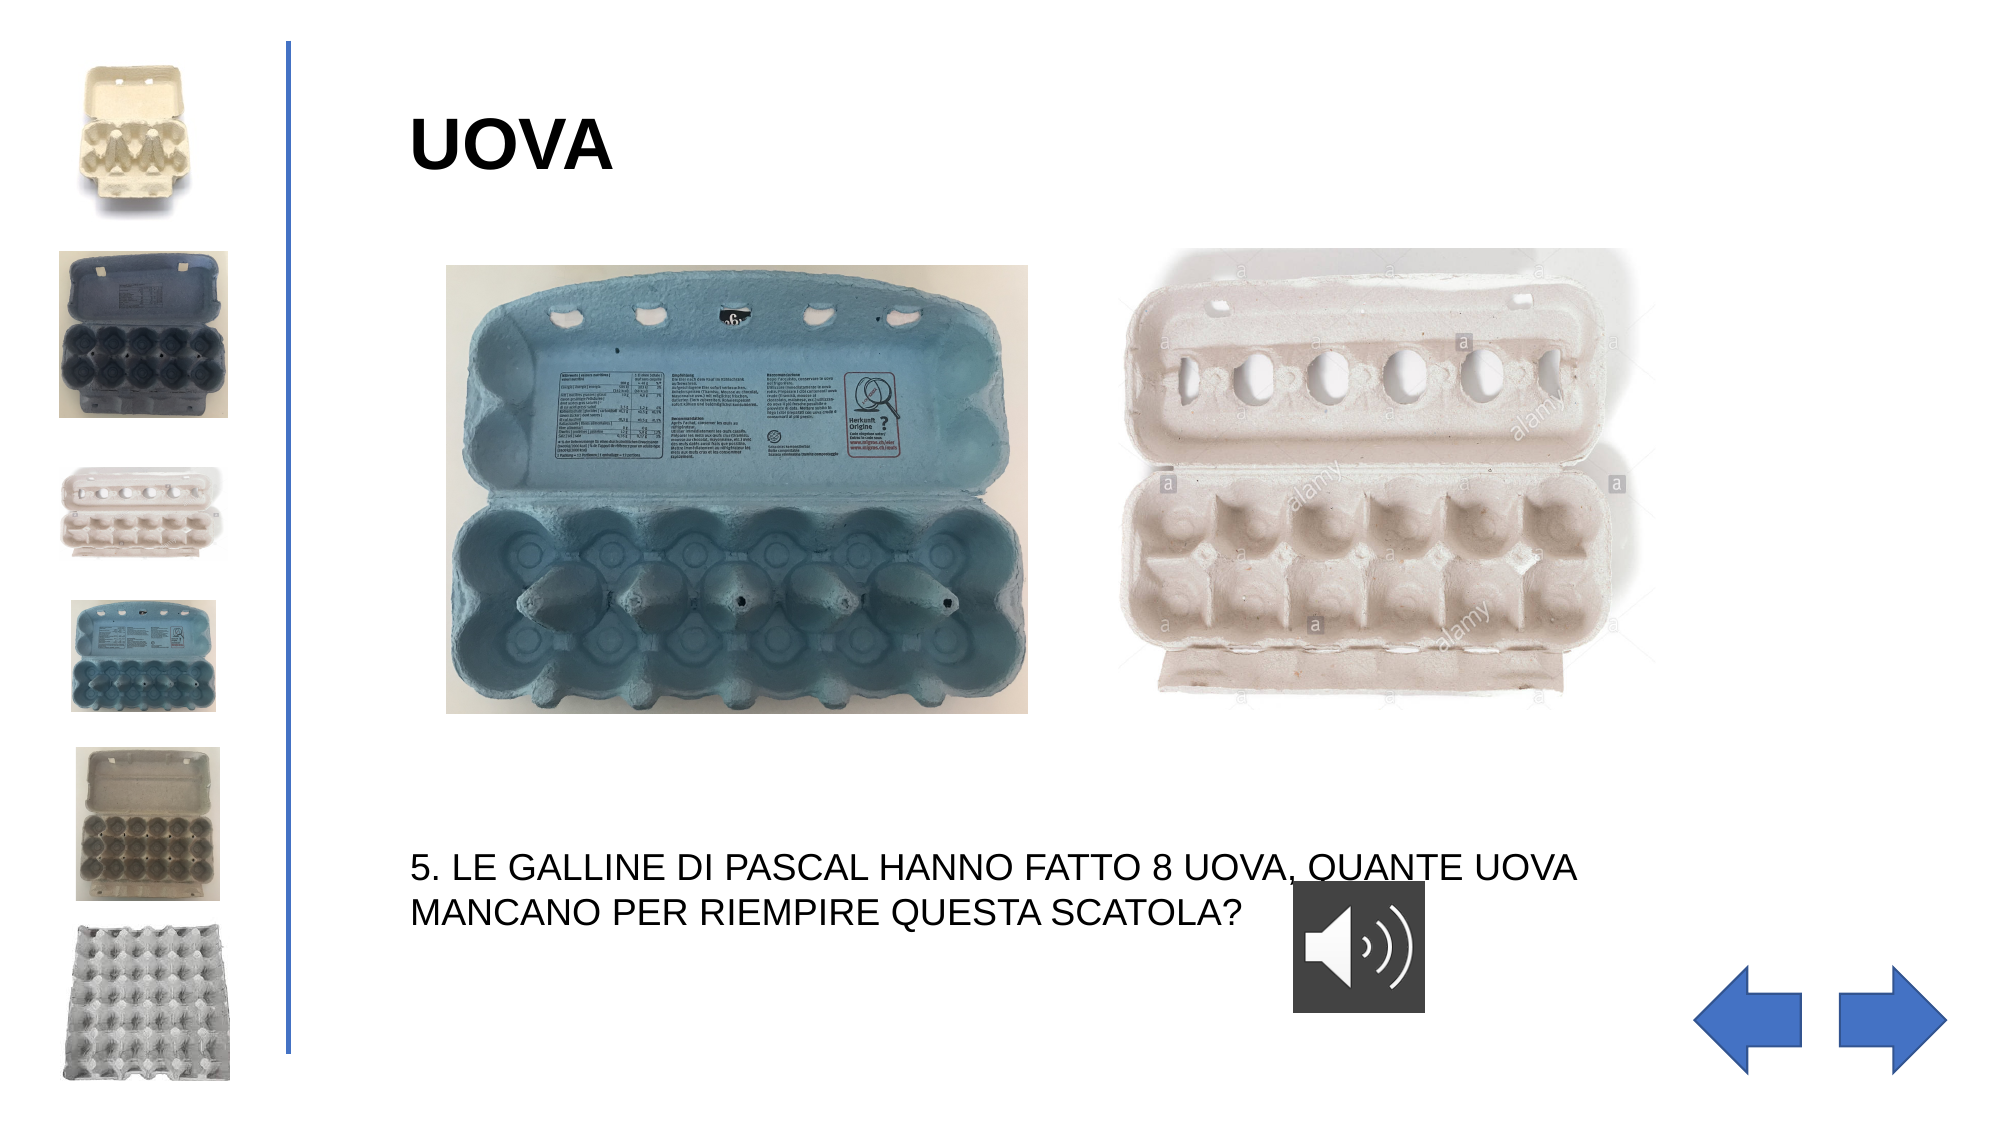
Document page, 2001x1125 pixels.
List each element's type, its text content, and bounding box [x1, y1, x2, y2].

picture [1292, 880, 1426, 1014]
picture [64, 33, 206, 249]
picture [446, 265, 1028, 714]
text_box 5. LE GALLINE DI PASCAL HANNO FATTO 8 UOVA, QUANTE UOVA MANCANO PER RIEMPIRE QUESTA SCATOLA? [395, 835, 1656, 941]
picture [1118, 248, 1656, 710]
text_box [1693, 964, 1802, 1076]
picture [70, 747, 225, 901]
picture [59, 467, 228, 561]
text_box [1838, 964, 1948, 1076]
text_box UOVA [394, 89, 631, 192]
picture [60, 917, 230, 1092]
picture [59, 251, 228, 418]
picture [71, 600, 216, 712]
